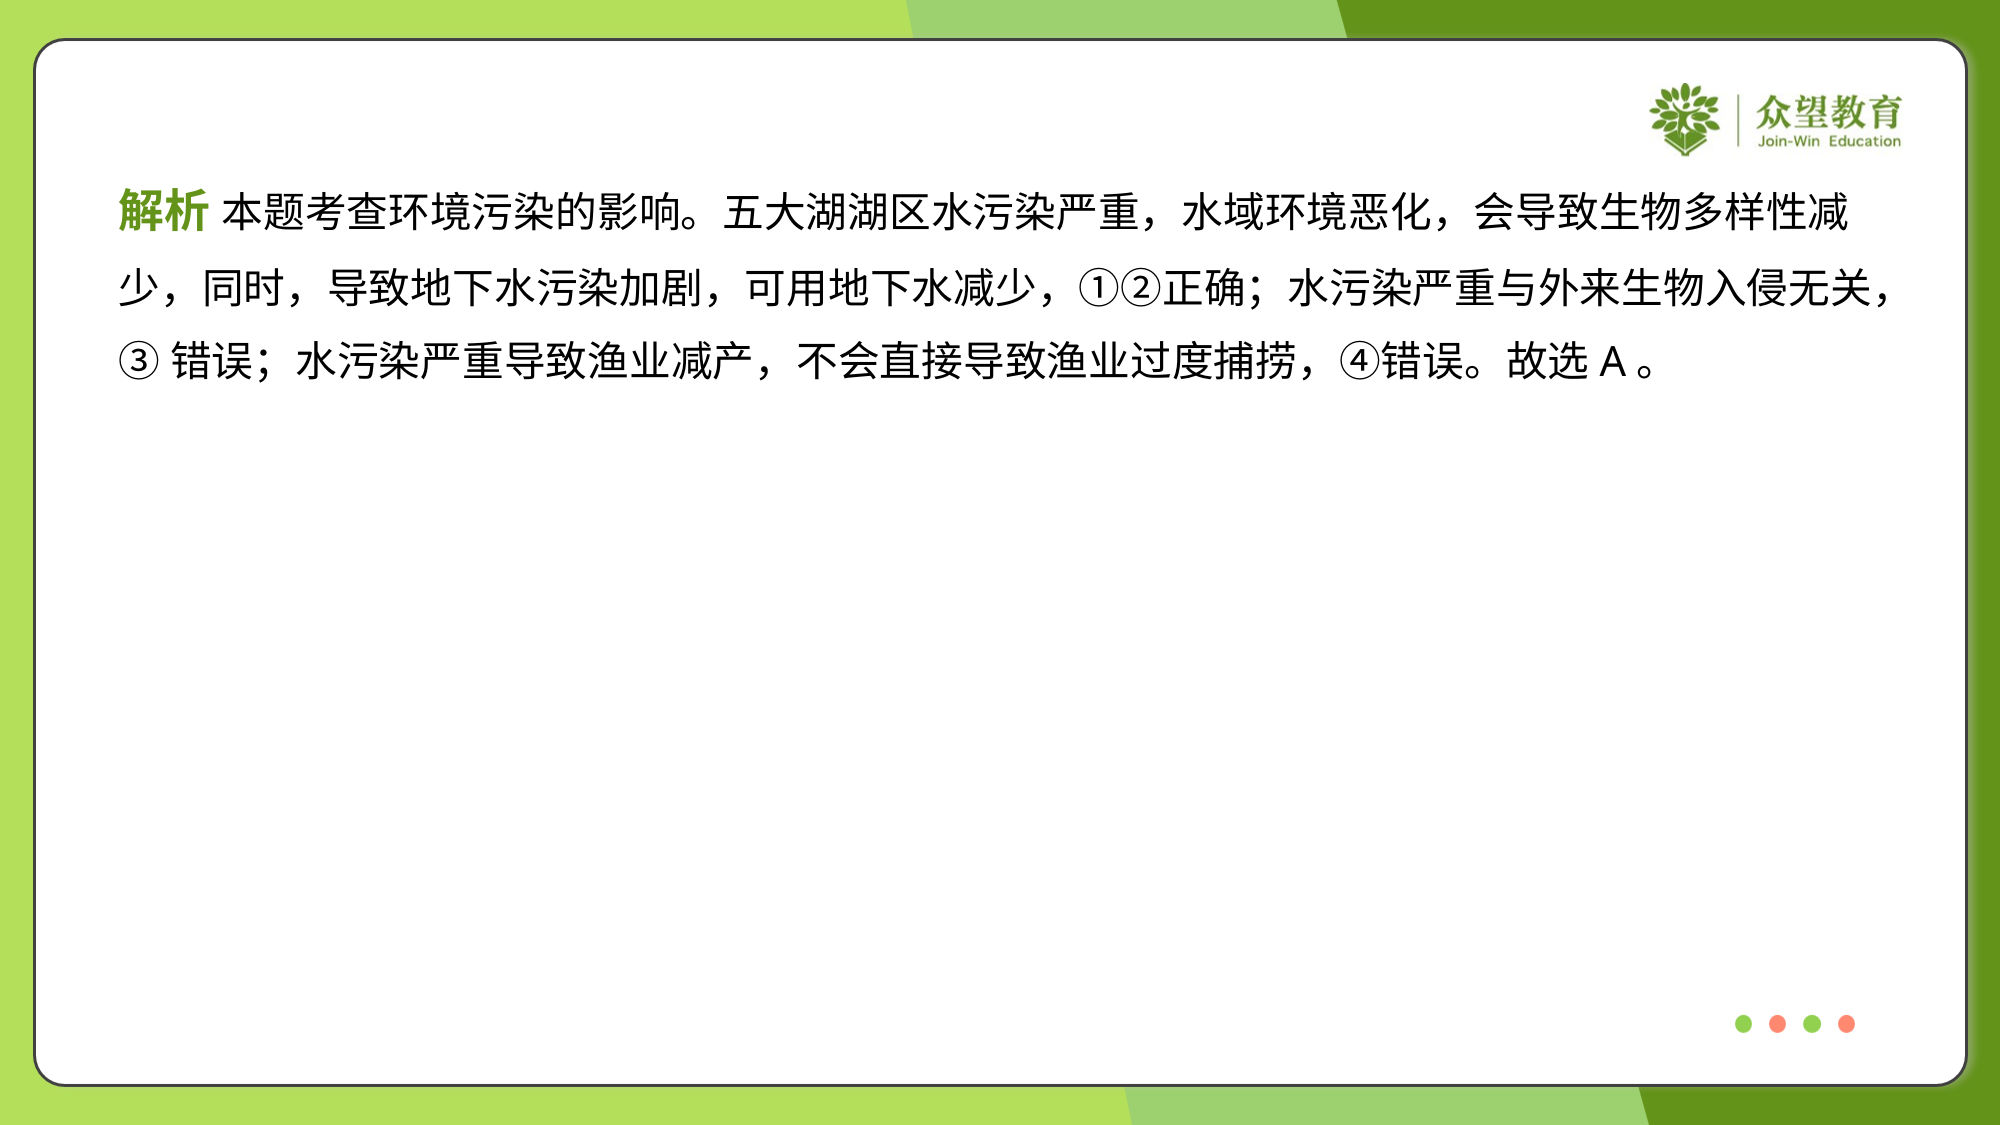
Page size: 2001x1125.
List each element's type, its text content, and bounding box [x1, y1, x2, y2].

picture [0, 0, 2000, 1125]
text_box 解析 本题考查环境污染的影响。五大湖湖区水污染严重，水域环境恶化，会导致生物多样性减 少，同时，导致地下水污染加剧，可用地下水减少，①②正确；水污染严重与外来生物入侵无关， ③错误；水污染严重导致渔业减产，不会直接导致渔业过度捕捞，④错误。故选A。 [118, 159, 1883, 377]
